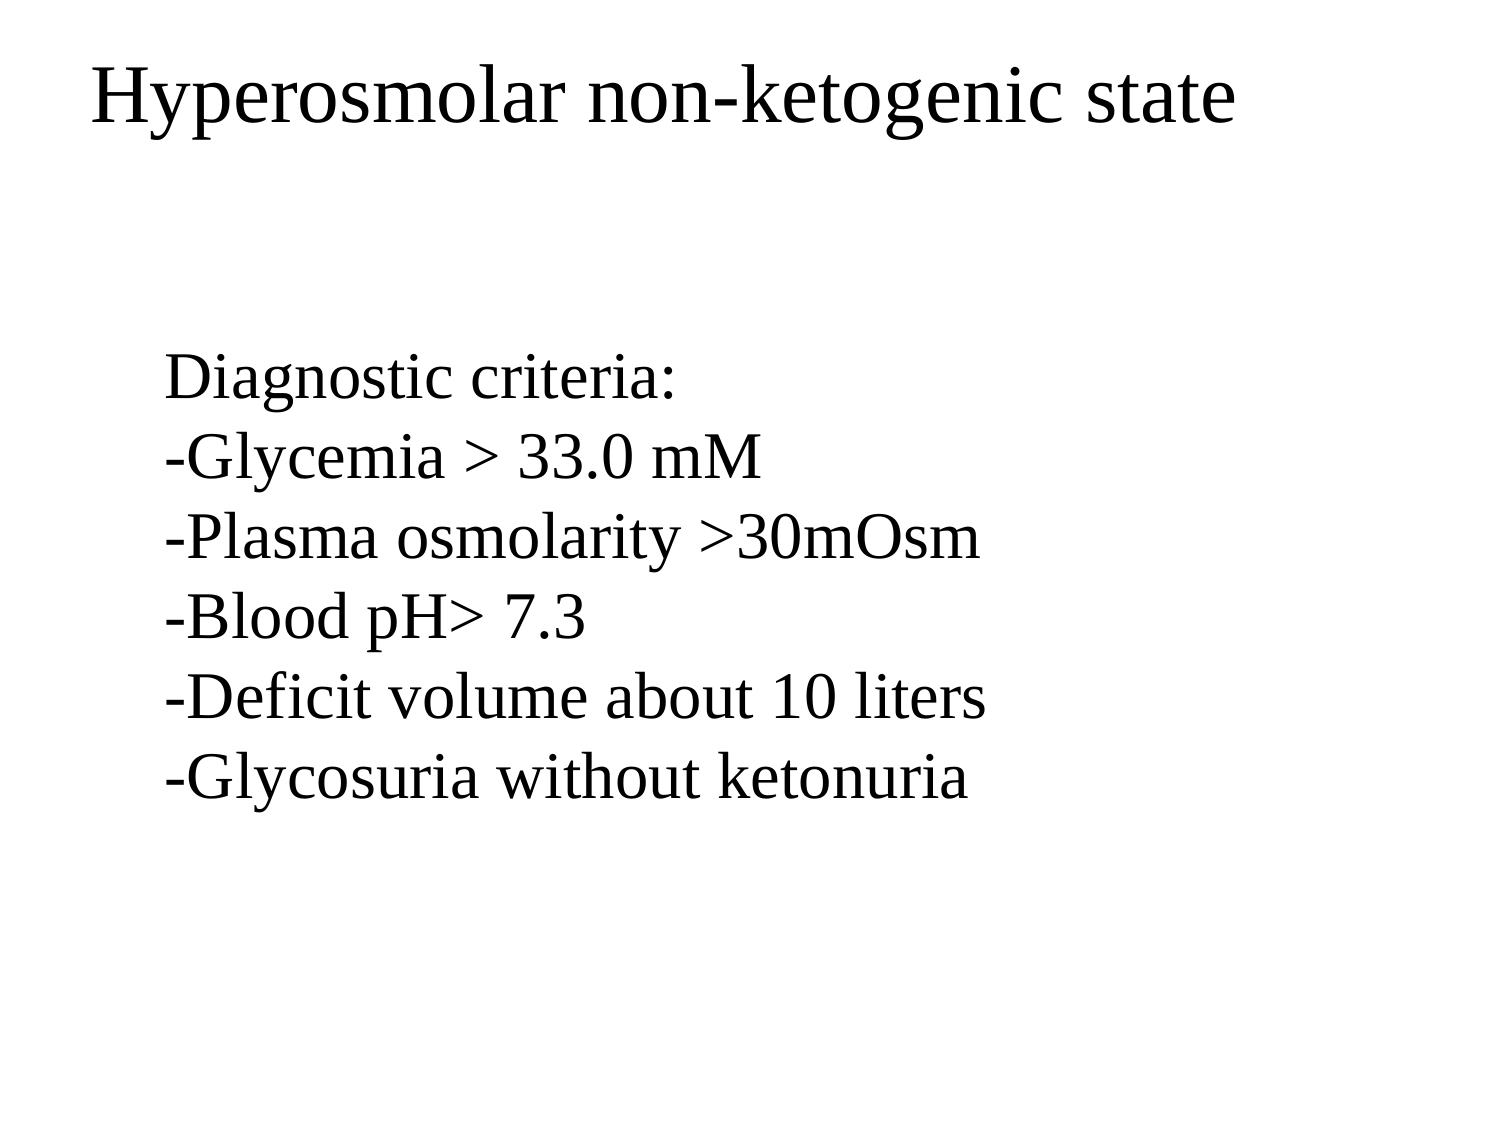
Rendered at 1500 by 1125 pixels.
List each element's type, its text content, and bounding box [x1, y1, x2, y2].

text_box Diagnostic criteria: -Glycemia > 33.0 mM -Plasma osmolarity >30mOsm -Blood pH> 7.3 -Deficit volume about 10 liters -Glycosuria without ketonuria [149, 324, 1425, 900]
title Hyperosmolar non-ketogenic state [74, 44, 1426, 233]
